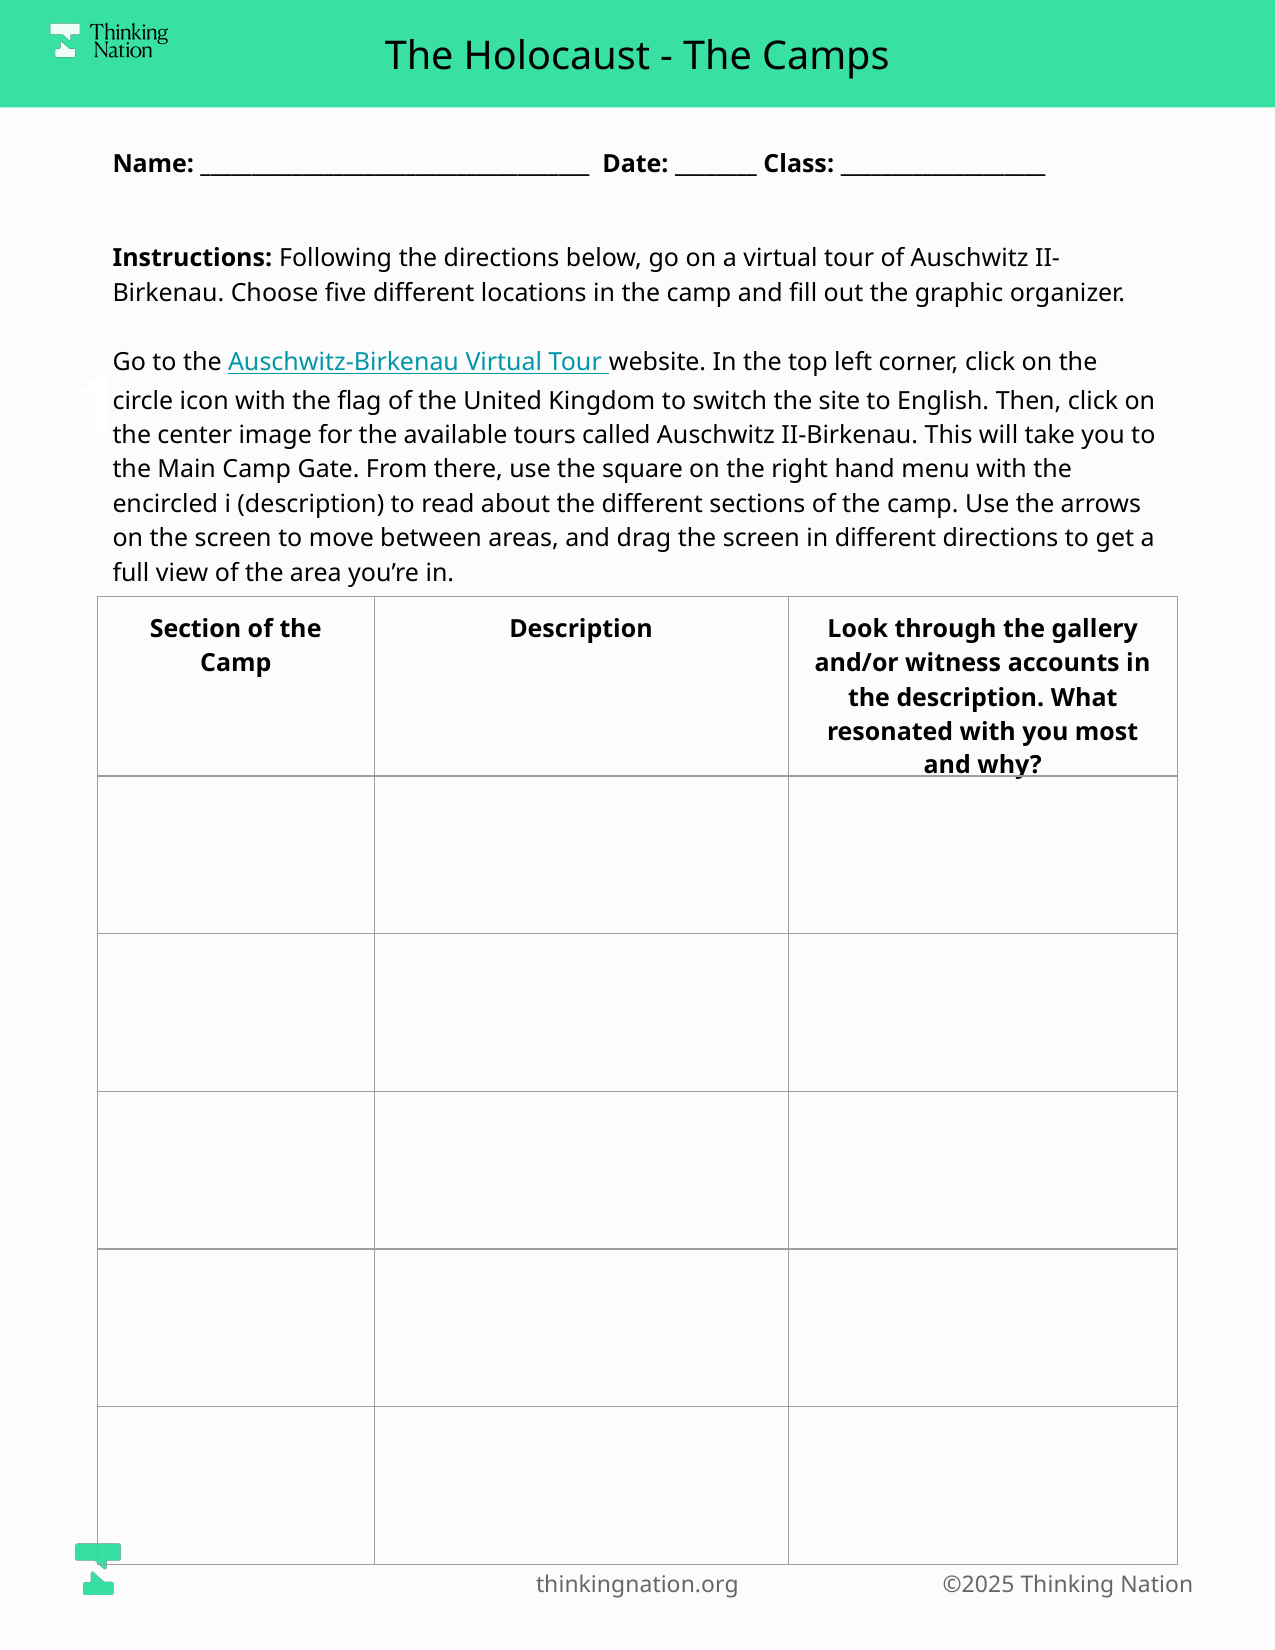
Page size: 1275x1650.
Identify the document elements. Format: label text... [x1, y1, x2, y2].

table_cell [789, 934, 1177, 1091]
table_cell [98, 777, 374, 933]
table_cell [375, 1250, 788, 1406]
table_cell [789, 1250, 1177, 1406]
table_cell [789, 777, 1177, 933]
table_header Look through the gallery and/or witness accounts in the description. What resonated with you most and why? [789, 597, 1177, 775]
picture [62, 1533, 134, 1605]
table_cell [375, 1407, 788, 1564]
table_cell [98, 1092, 374, 1248]
text_box ©2025 Thinking Nation [907, 1553, 1210, 1605]
table_cell [98, 1407, 374, 1564]
table_cell [375, 934, 788, 1091]
table_cell [375, 1092, 788, 1248]
text_box 1 [30, 315, 165, 450]
table_cell [98, 934, 374, 1091]
text_box Name: ______________________________________ Date: ________ Class: ____________________ Instructions: Following the directions below, go on a virtual tour of Auschwitz II- Birkenau. Choose five different locations in the camp and fill out the graphic organizer. Go to the Auschwitz-Birkenau Virtual Tour website. In the top left corner, click on the circle icon with the flag of the United Kingdom to switch the site to English. Then, click on the center image for the available tours called Auschwitz II-Birkenau. This will take you to the Main Camp Gate. From there, use the square on the right hand menu with the encircled i (description) to read about the different sections of the camp. Use the arrows on the screen to move between areas, and drag the screen in different directions to get a full view of the area you’re in. [97, 132, 1178, 596]
table_cell [789, 1092, 1177, 1248]
text_box The Holocaust - The Camps [0, 0, 1275, 108]
table_cell [375, 777, 788, 933]
table_header Section of the Camp [98, 597, 374, 775]
text_box thinkingnation.org [486, 1565, 789, 1605]
table_header Description [375, 597, 788, 775]
table_cell [789, 1407, 1177, 1564]
table_cell [98, 1250, 374, 1406]
picture [36, 12, 172, 69]
